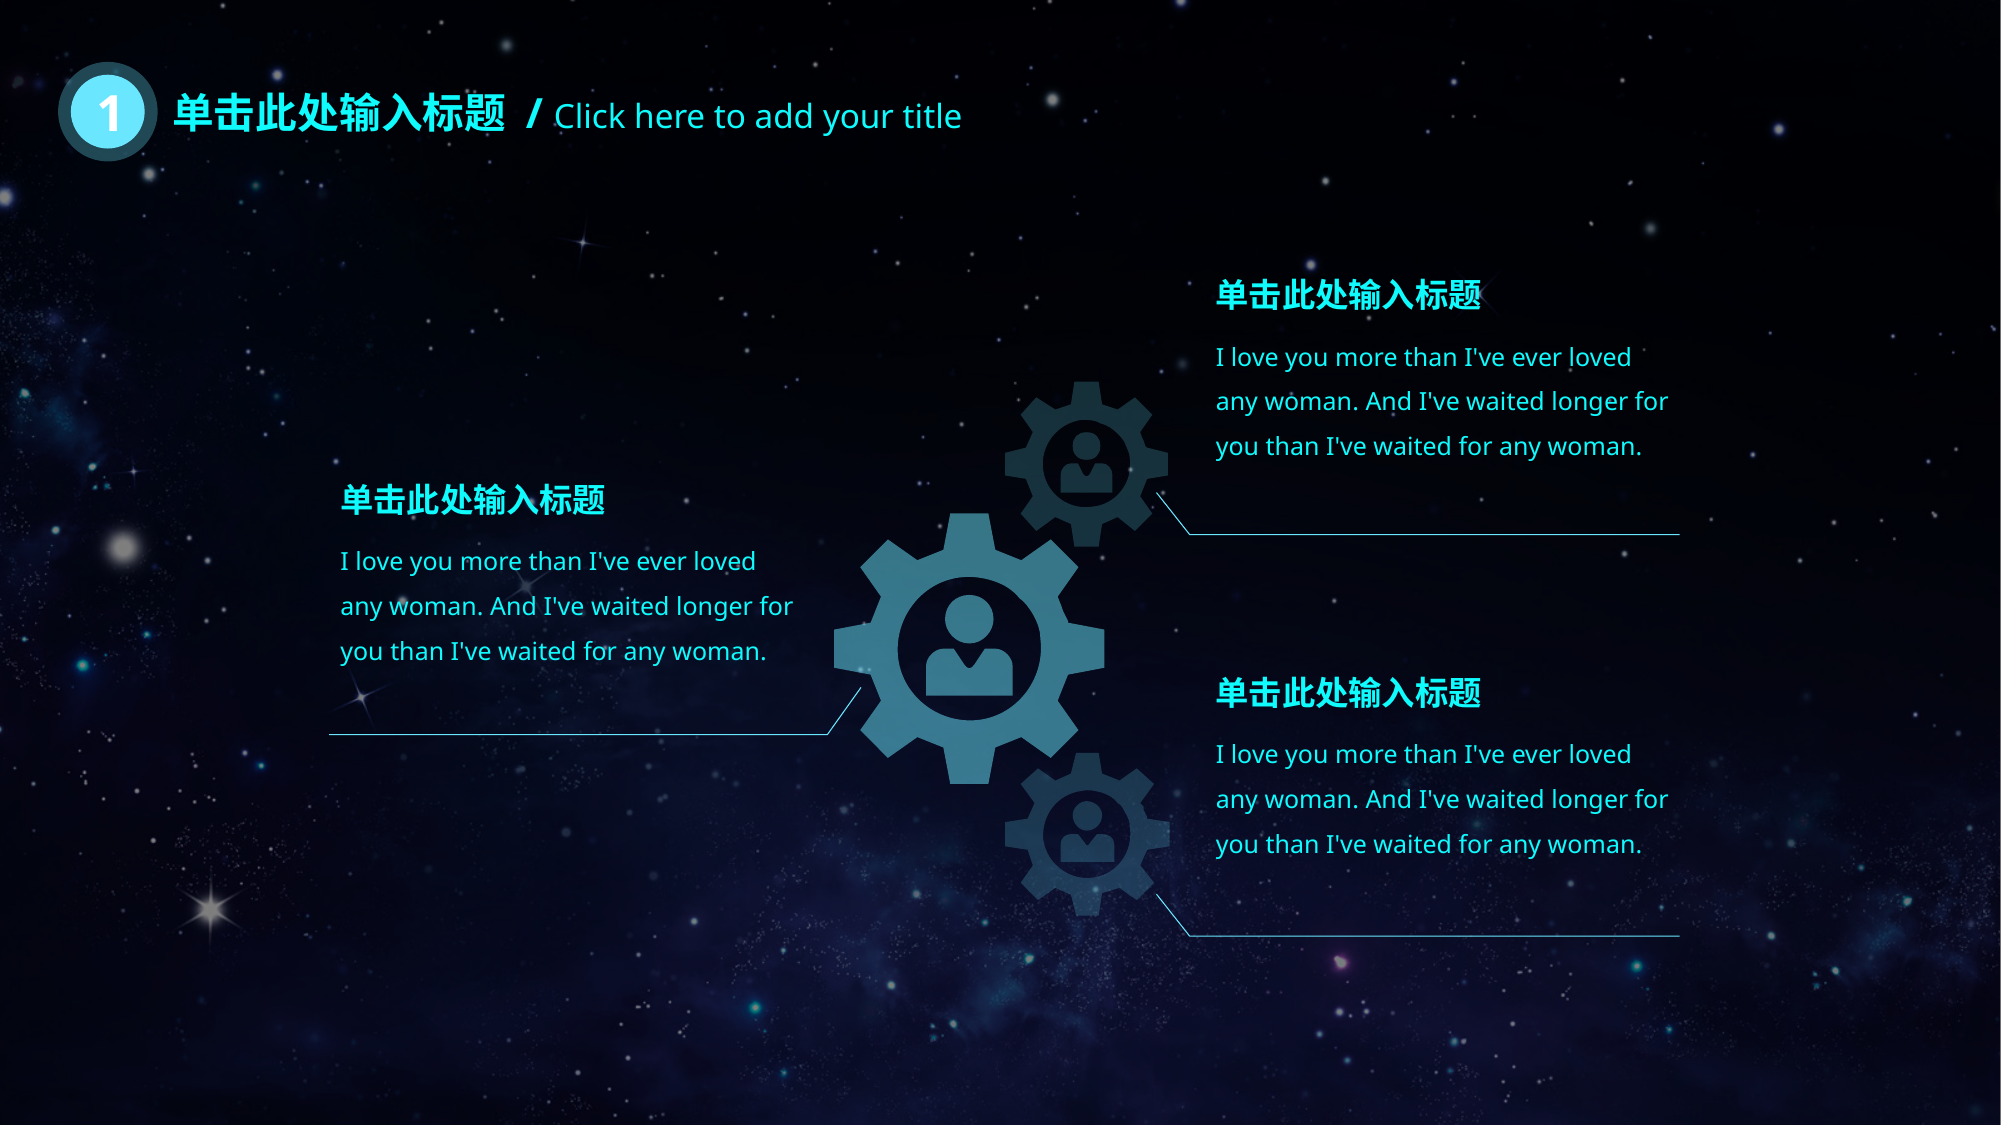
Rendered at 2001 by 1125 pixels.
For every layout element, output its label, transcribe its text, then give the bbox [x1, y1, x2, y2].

text_box I love you more than I've ever loved any woman. And I've waited longer for you than I've waited for any woman. [1204, 717, 1690, 864]
text_box [1170, 895, 1680, 937]
text_box 单击此处输入标题 [329, 473, 641, 525]
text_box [1005, 752, 1170, 916]
text_box 单击此处输入标题 [1204, 666, 1517, 718]
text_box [834, 513, 1105, 784]
text_box [1168, 493, 1680, 536]
text_box [329, 689, 834, 736]
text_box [1005, 381, 1168, 547]
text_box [58, 61, 158, 162]
text_box 单击此处输入标题 / Click here to add your title [158, 78, 1017, 144]
picture [0, 0, 2001, 1125]
text_box I love you more than I've ever loved any woman. And I've waited longer for you than I've waited for any woman. [329, 524, 814, 671]
text_box 单击此处输入标题 [1204, 268, 1517, 320]
text_box I love you more than I've ever loved any woman. And I've waited longer for you than I've waited for any woman. [1204, 320, 1690, 467]
